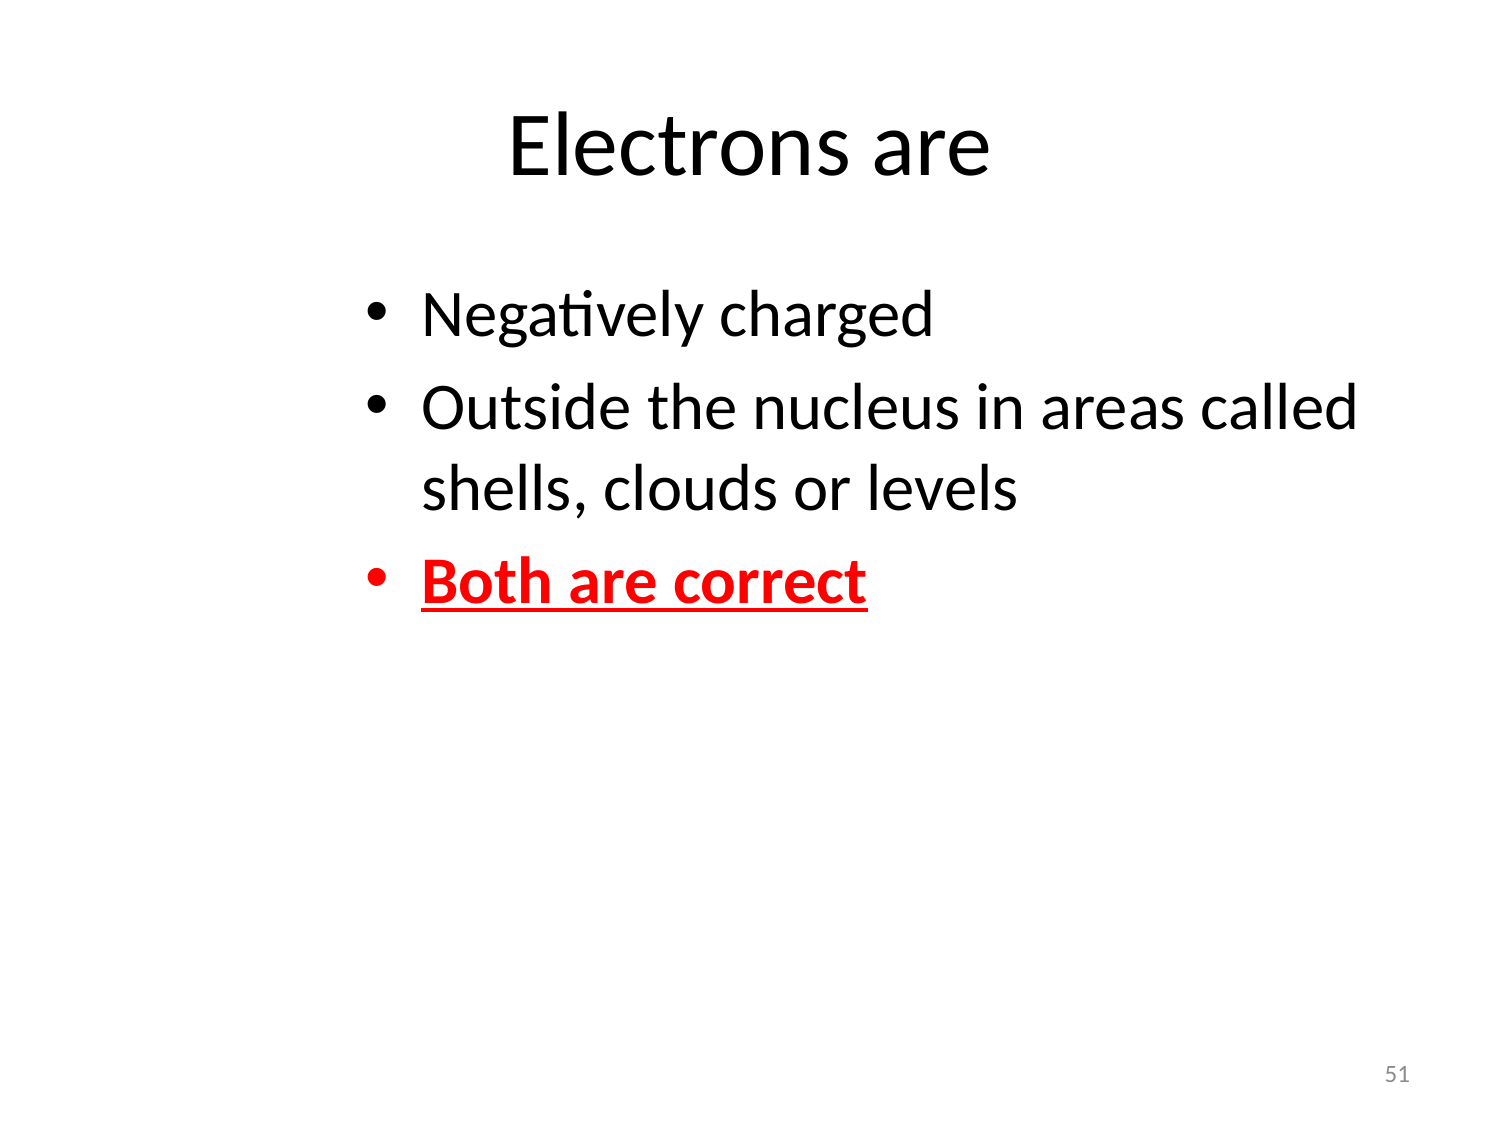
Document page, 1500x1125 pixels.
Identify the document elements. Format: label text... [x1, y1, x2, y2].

title Electrons are [75, 45, 1425, 233]
list Negatively charged Outside the nucleus in areas called shells, clouds or levels Both are correct [350, 262, 1425, 1005]
slide_number 51 [1074, 1042, 1425, 1103]
